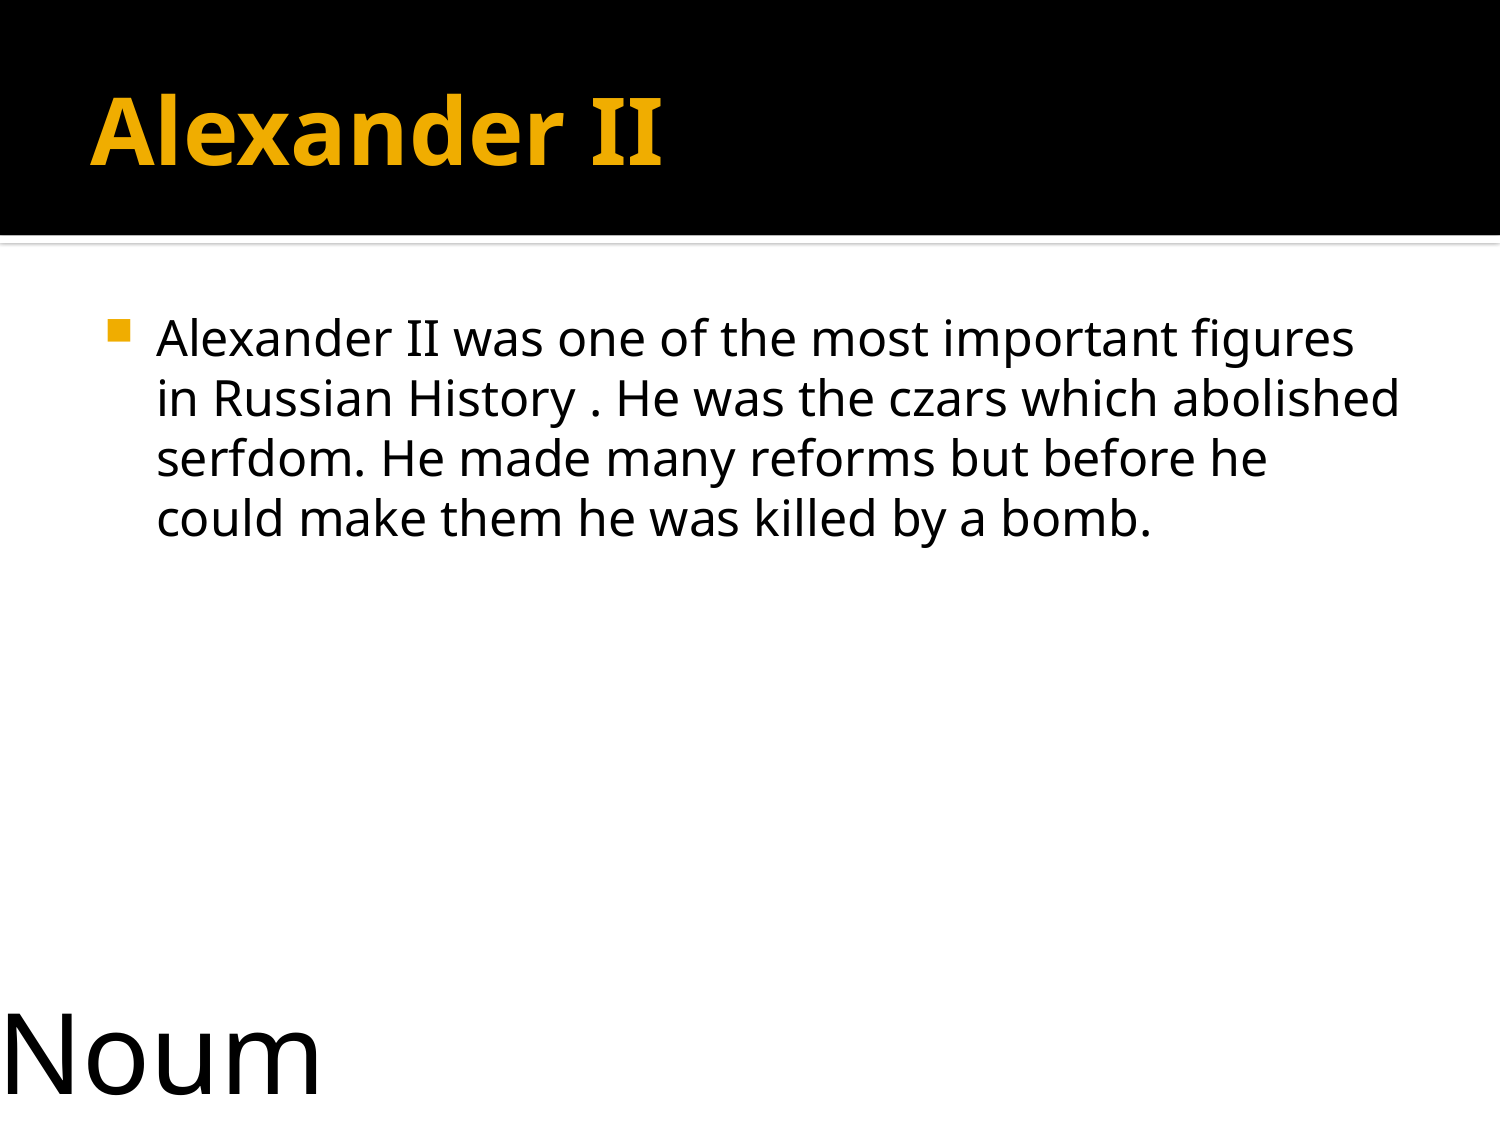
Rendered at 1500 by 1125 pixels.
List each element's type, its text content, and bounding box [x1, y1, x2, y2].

title Alexander II [75, 25, 1425, 231]
text_box Noum [0, 974, 341, 1124]
list Alexander II was one of the most important figures in Russian History . He was the czars which abolished serfdom. He made many reforms but before he could make them he was killed by a bomb. [75, 291, 1425, 1050]
